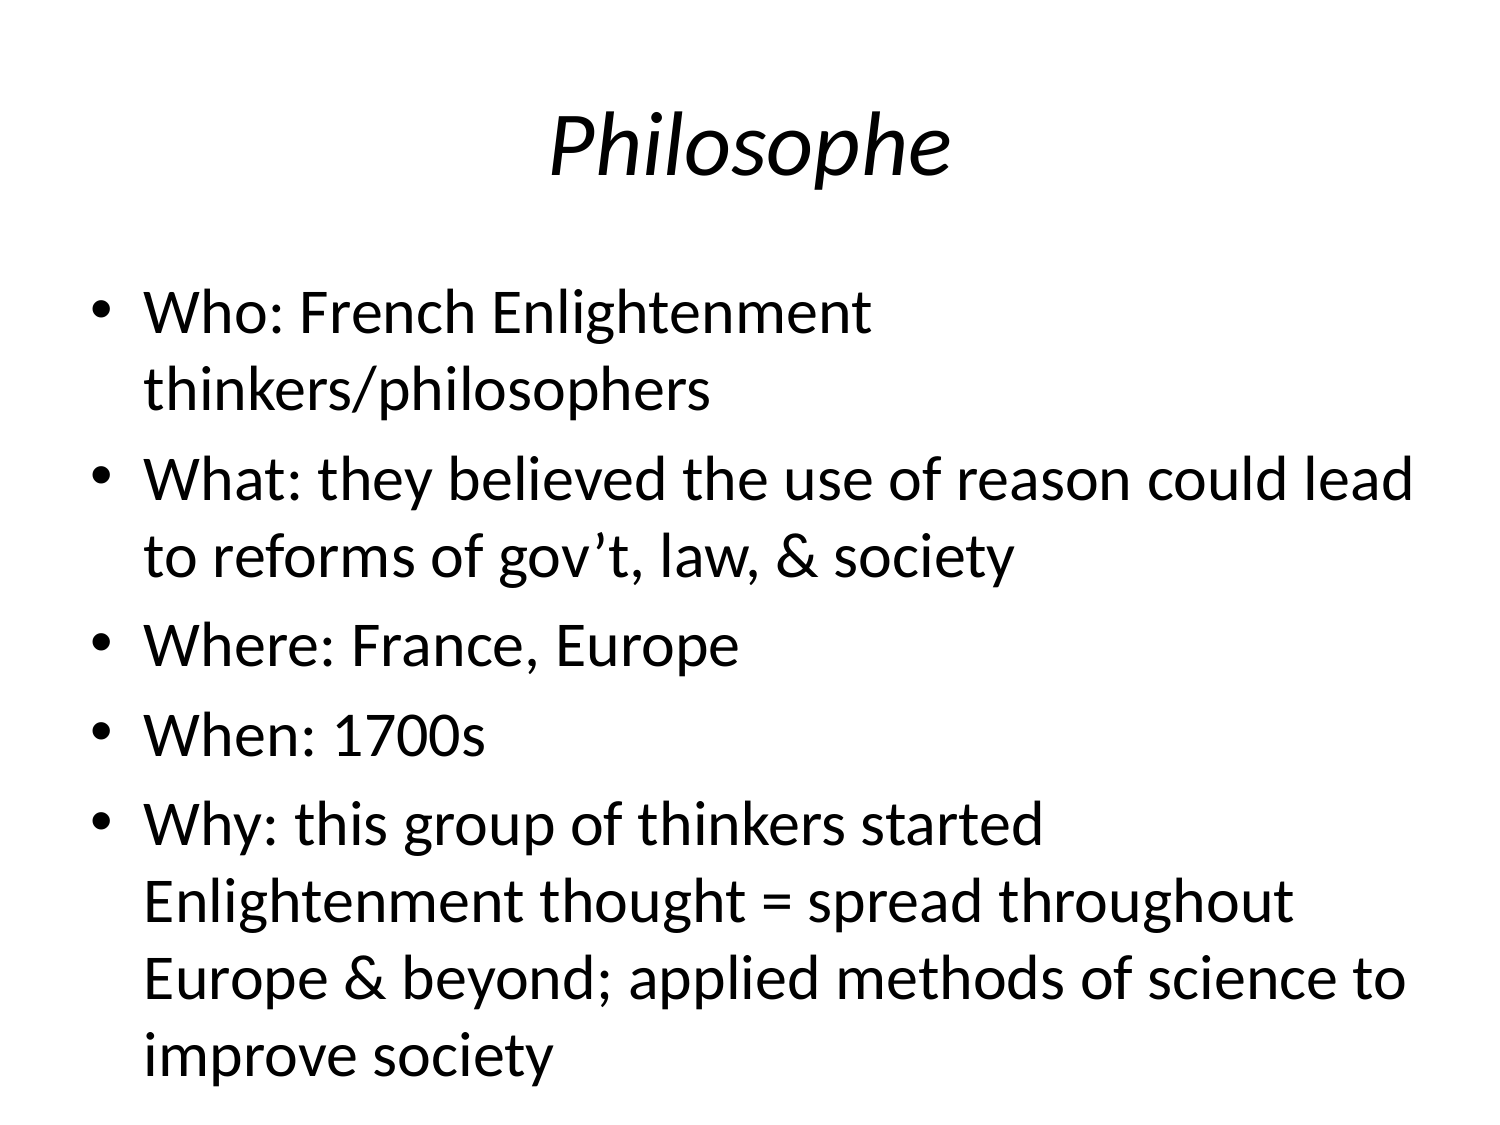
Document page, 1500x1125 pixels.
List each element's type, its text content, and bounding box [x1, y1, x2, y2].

list Who: French Enlightenment thinkers/philosophers What: they believed the use of reason could lead to reforms of gov’t, law, & society Where: France, Europe When: 1700s Why: this group of thinkers started Enlightenment thought = spread throughout Europe & beyond; applied methods of science to improve society [75, 262, 1438, 1100]
title Philosophe [75, 45, 1425, 233]
